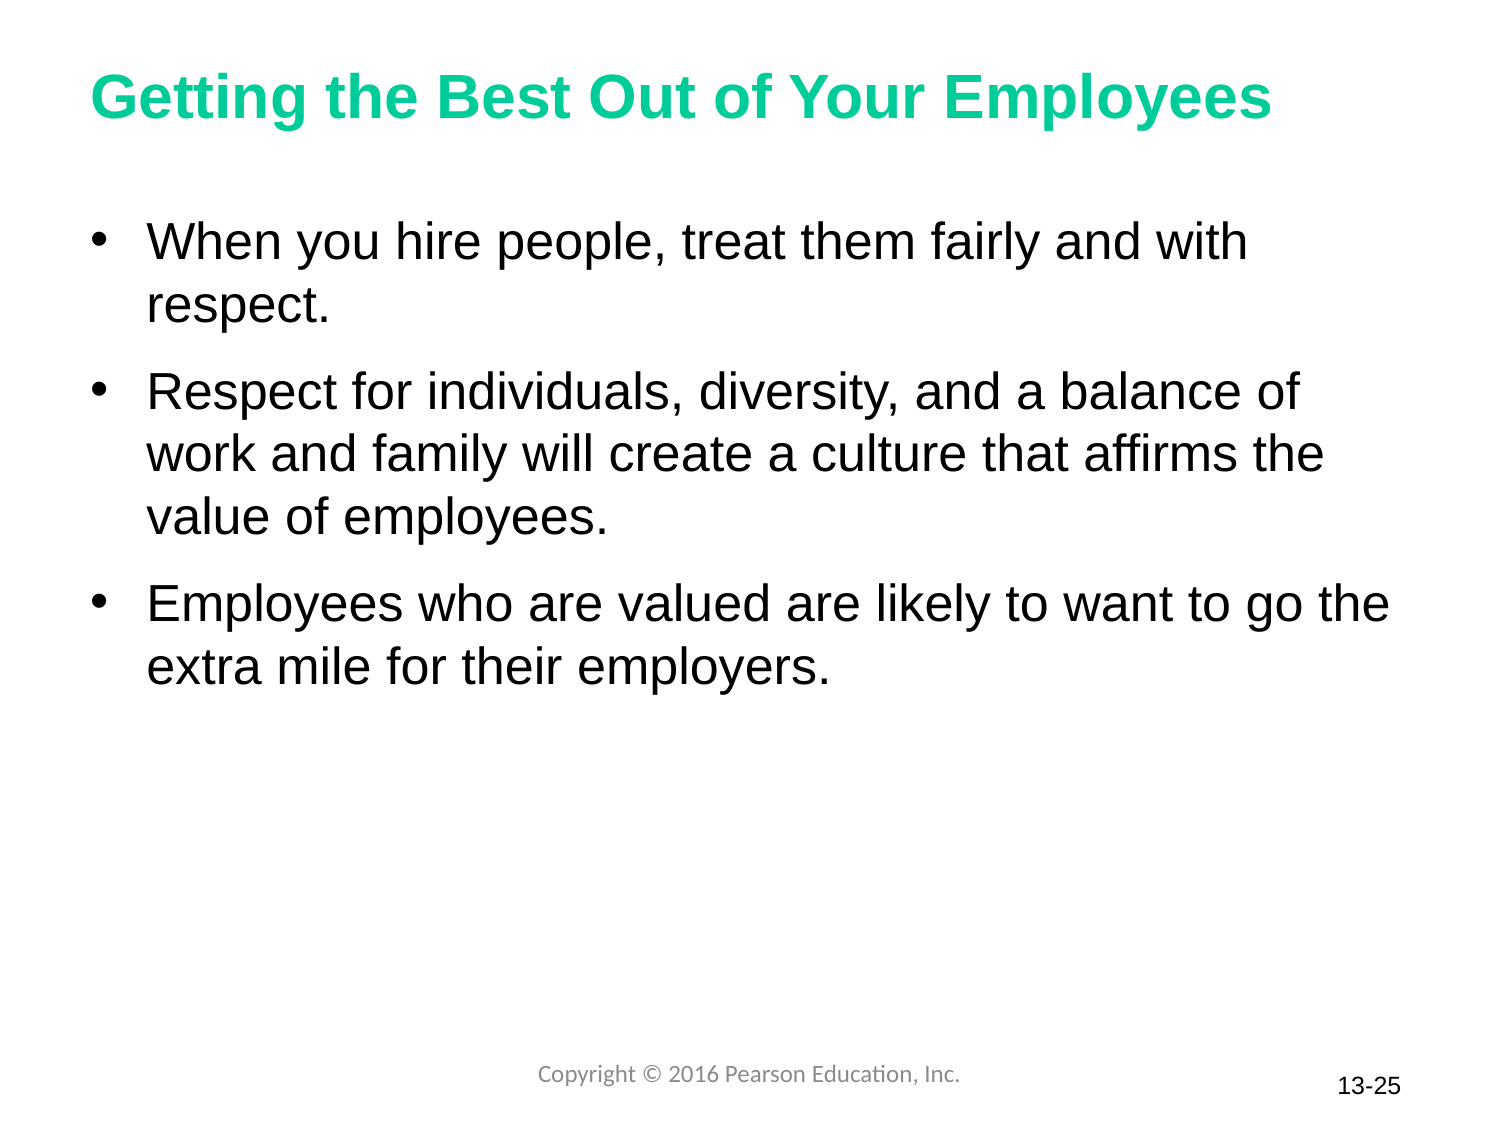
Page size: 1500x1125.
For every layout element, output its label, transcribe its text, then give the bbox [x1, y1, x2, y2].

footer Copyright © 2016 Pearson Education, Inc. [512, 1042, 988, 1103]
list When you hire people, treat them fairly and with respect. Respect for individuals, diversity, and a balance of work and family will create a culture that affirms the value of employees. Employees who are valued are likely to want to go the extra mile for their employers. [75, 200, 1425, 943]
title Getting the Best Out of Your Employees [75, 0, 1425, 188]
